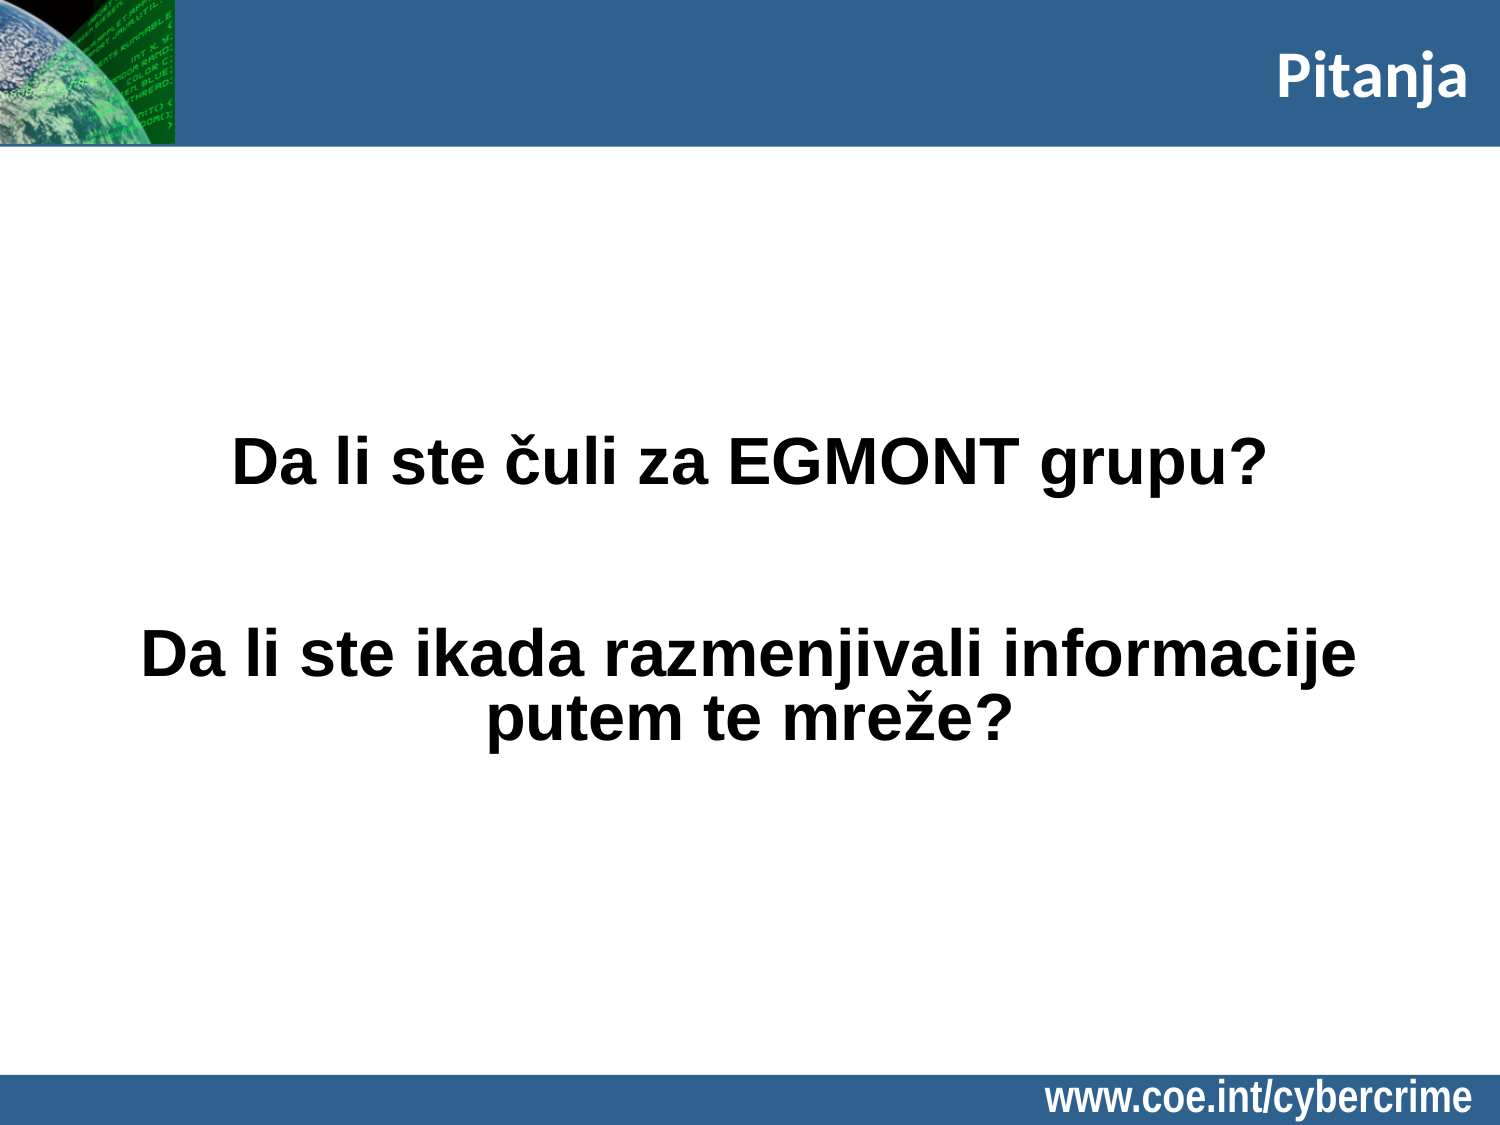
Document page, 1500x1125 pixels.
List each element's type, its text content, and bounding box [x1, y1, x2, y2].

picture [0, 0, 175, 144]
text_box www.coe.int/cybercrime [1030, 1059, 1500, 1125]
text_box Da li ste čuli za EGMONT grupu? Da li ste ikada razmenjivali informacije putem te mreže? [50, 425, 1450, 761]
text_box [0, 1073, 1030, 1125]
text_box Pitanja [177, 0, 1500, 149]
